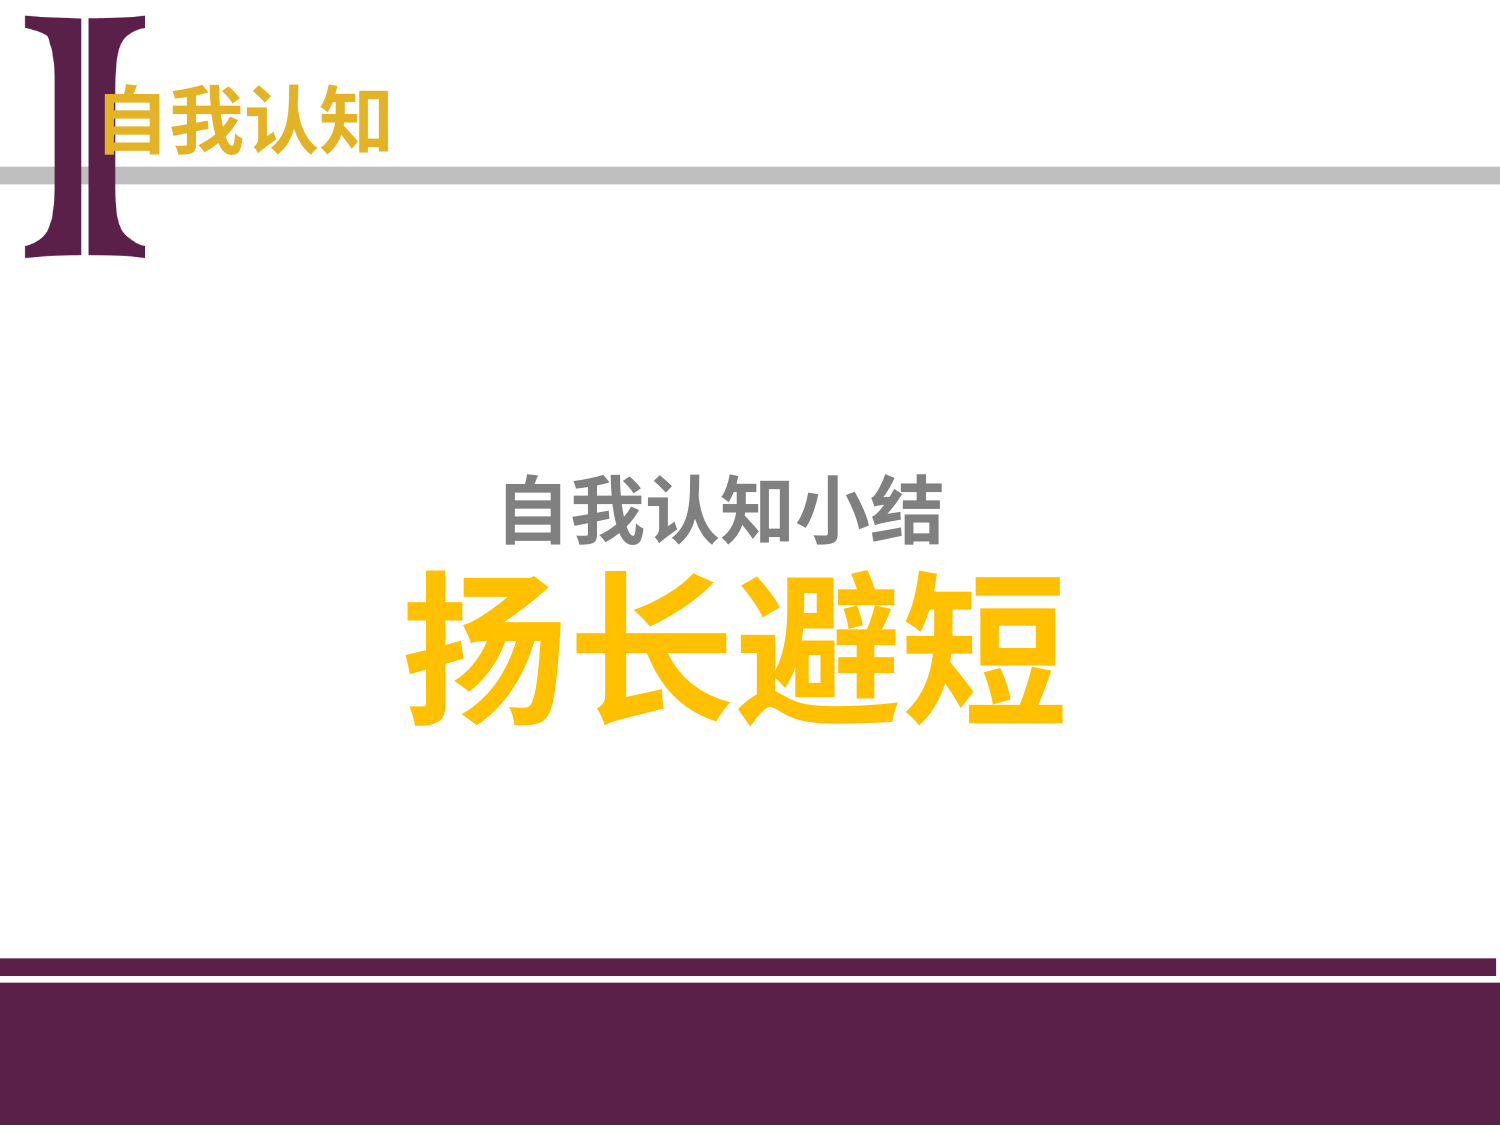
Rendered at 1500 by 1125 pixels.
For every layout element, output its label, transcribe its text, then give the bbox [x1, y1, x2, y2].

text_box [0, 956, 1498, 978]
text_box [0, 981, 1500, 1125]
picture [0, 0, 195, 284]
text_box 自我认知 [200, 66, 455, 172]
text_box 自我认知小结 [480, 456, 960, 538]
text_box 扬长避短 [387, 538, 1084, 754]
text_box [200, 164, 1500, 187]
